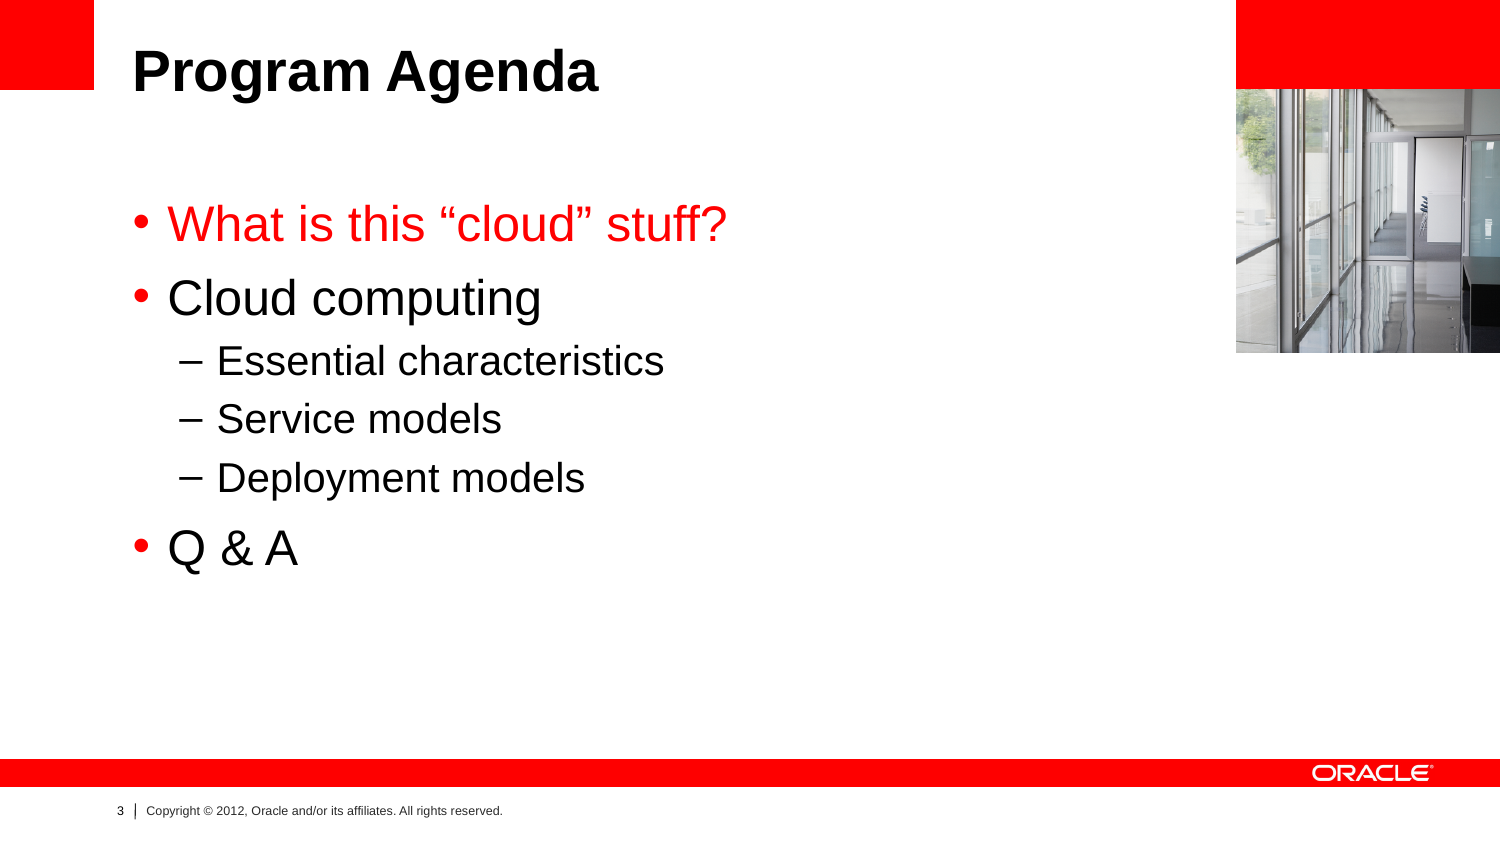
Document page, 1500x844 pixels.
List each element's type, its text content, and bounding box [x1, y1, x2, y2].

picture [1236, 89, 1500, 353]
list What is this “cloud” stuff? Cloud computing Essential characteristics Service models Deployment models Q & A [132, 190, 1468, 737]
title Program Agenda [132, 33, 1211, 107]
picture [0, 759, 1500, 787]
